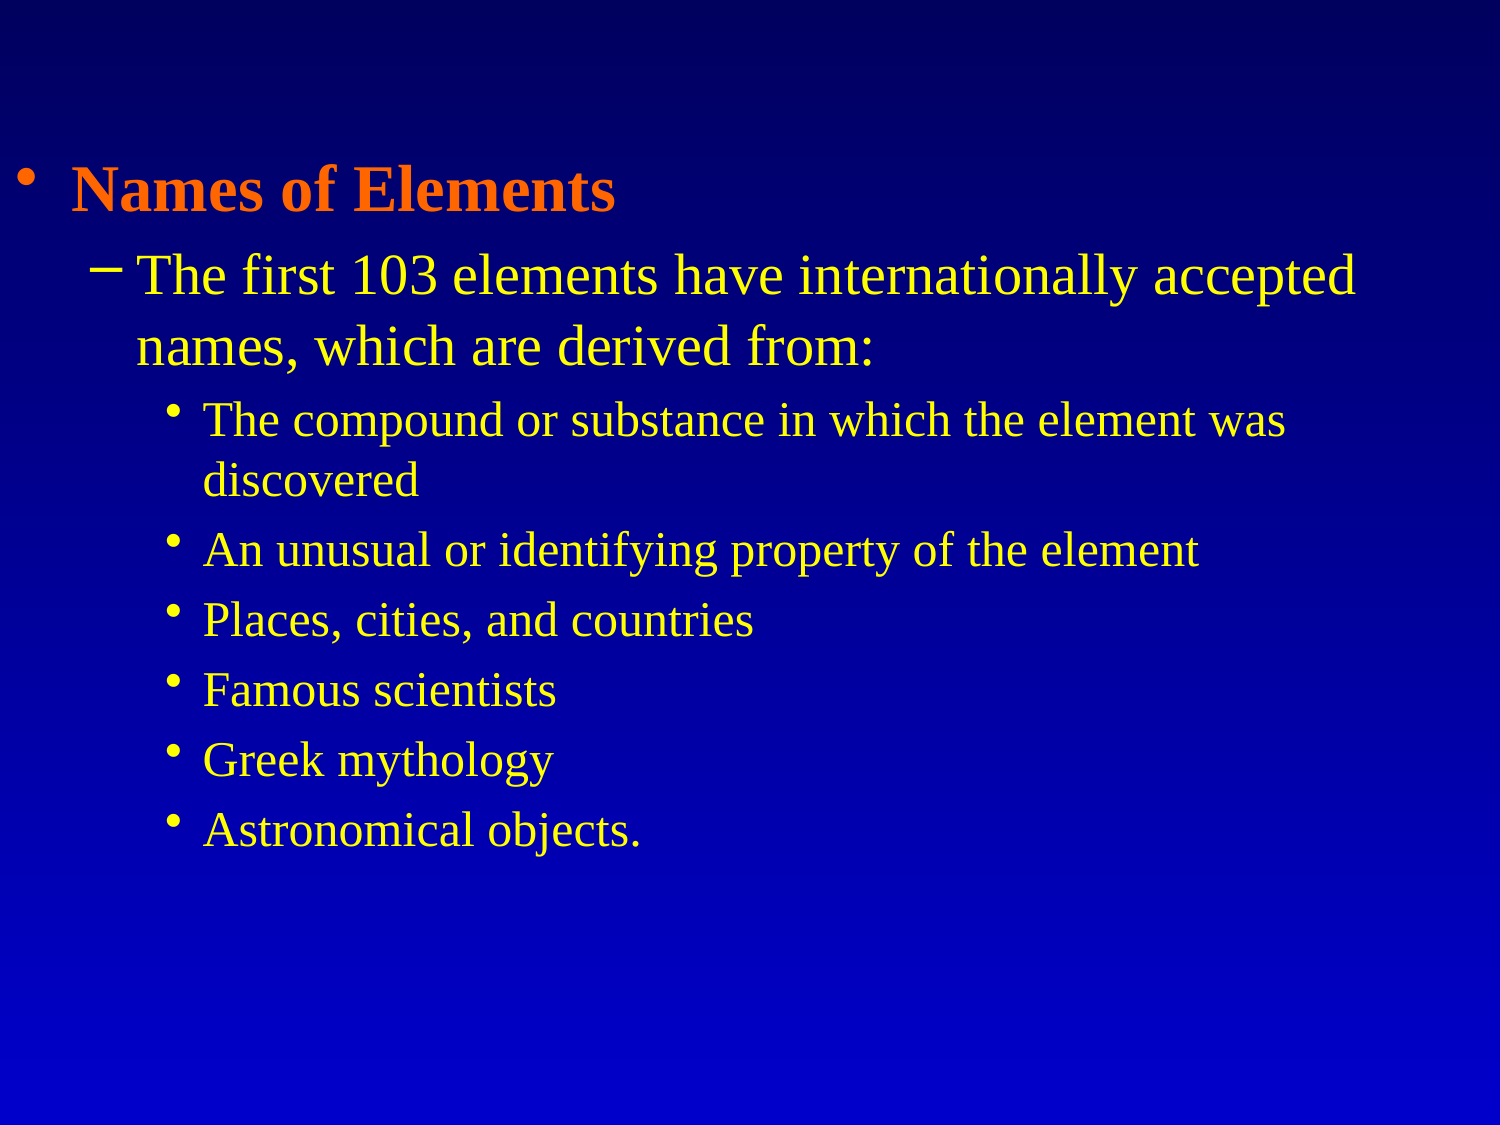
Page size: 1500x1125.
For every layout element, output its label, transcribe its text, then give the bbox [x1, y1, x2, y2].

list Names of Elements The first 103 elements have internationally accepted names, which are derived from: The compound or substance in which the element was discovered An unusual or identifying property of the element Places, cities, and countries Famous scientists Greek mythology Astronomical objects. [0, 137, 1500, 1001]
